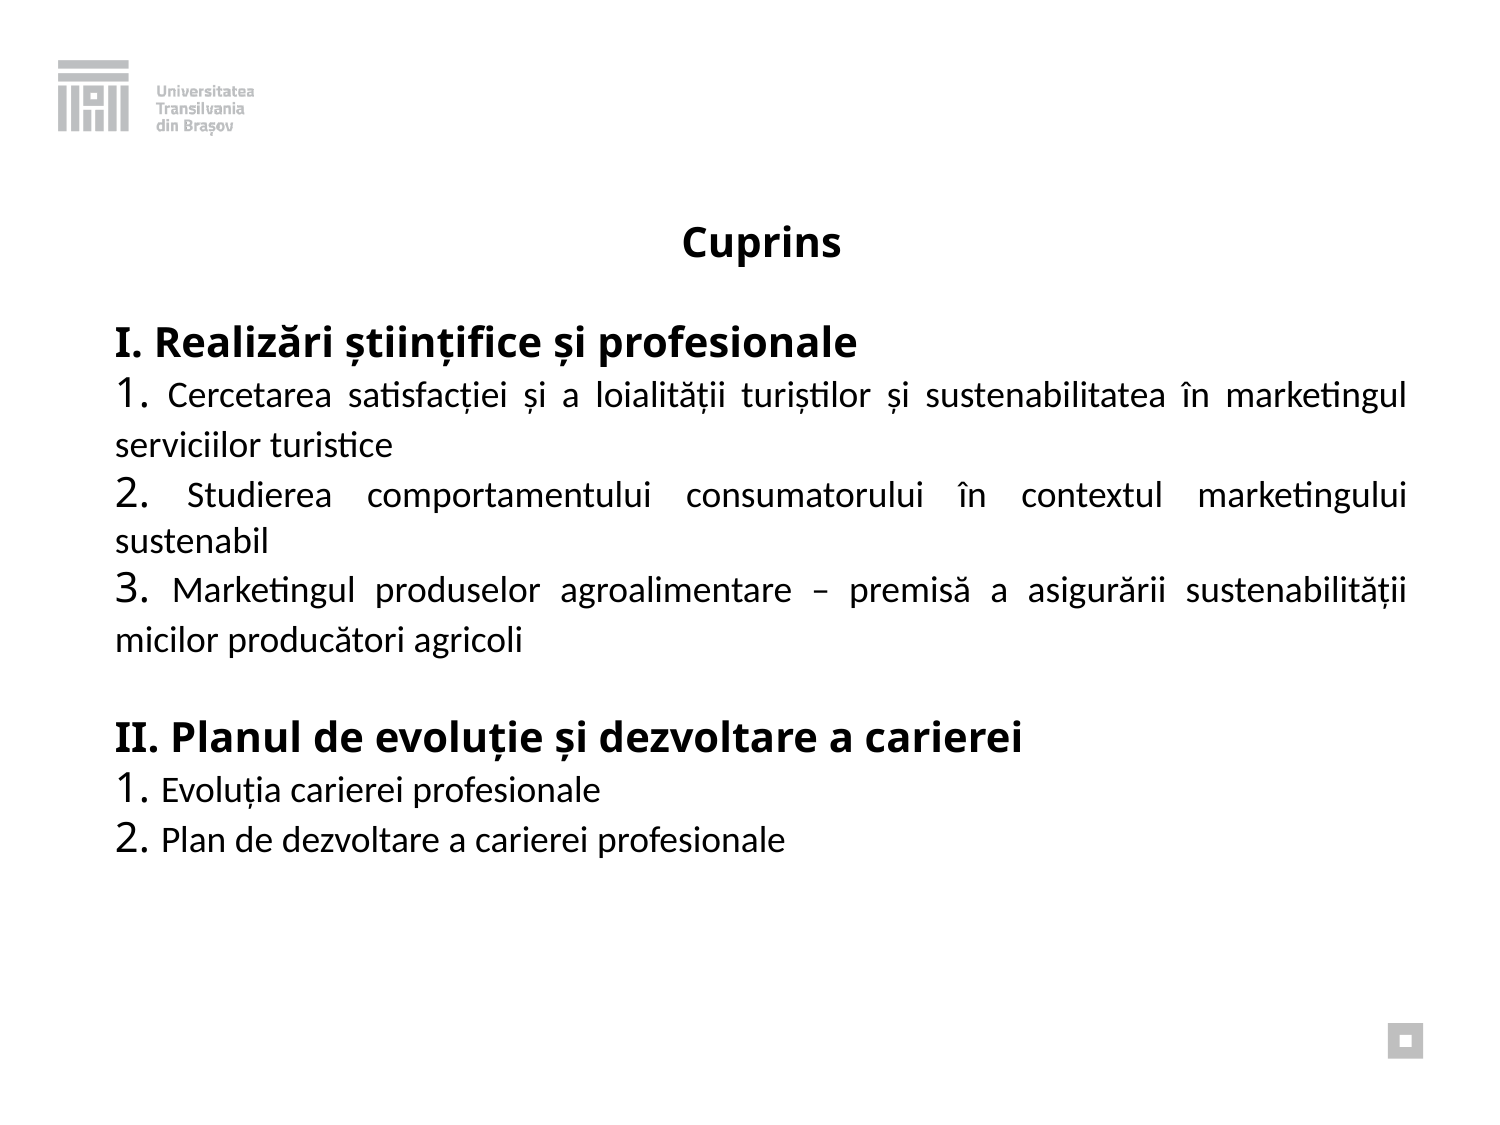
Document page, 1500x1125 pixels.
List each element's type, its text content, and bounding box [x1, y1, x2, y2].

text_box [1387, 1023, 1424, 1059]
text_box Cuprins I. Realizări științifice și profesionale 1. Cercetarea satisfacției și a loialității turiștilor și sustenabilitatea în marketingul serviciilor turistice 2. Studierea comportamentului consumatorului în contextul marketingului sustenabil 3. Marketingul produselor agroalimentare – premisă a asigurării sustenabilității micilor producători agricoli II. Planul de evoluție și dezvoltare a carierei 1. Evoluția carierei profesionale 2. Plan de dezvoltare a carierei profesionale [100, 208, 1424, 868]
picture [58, 60, 254, 136]
